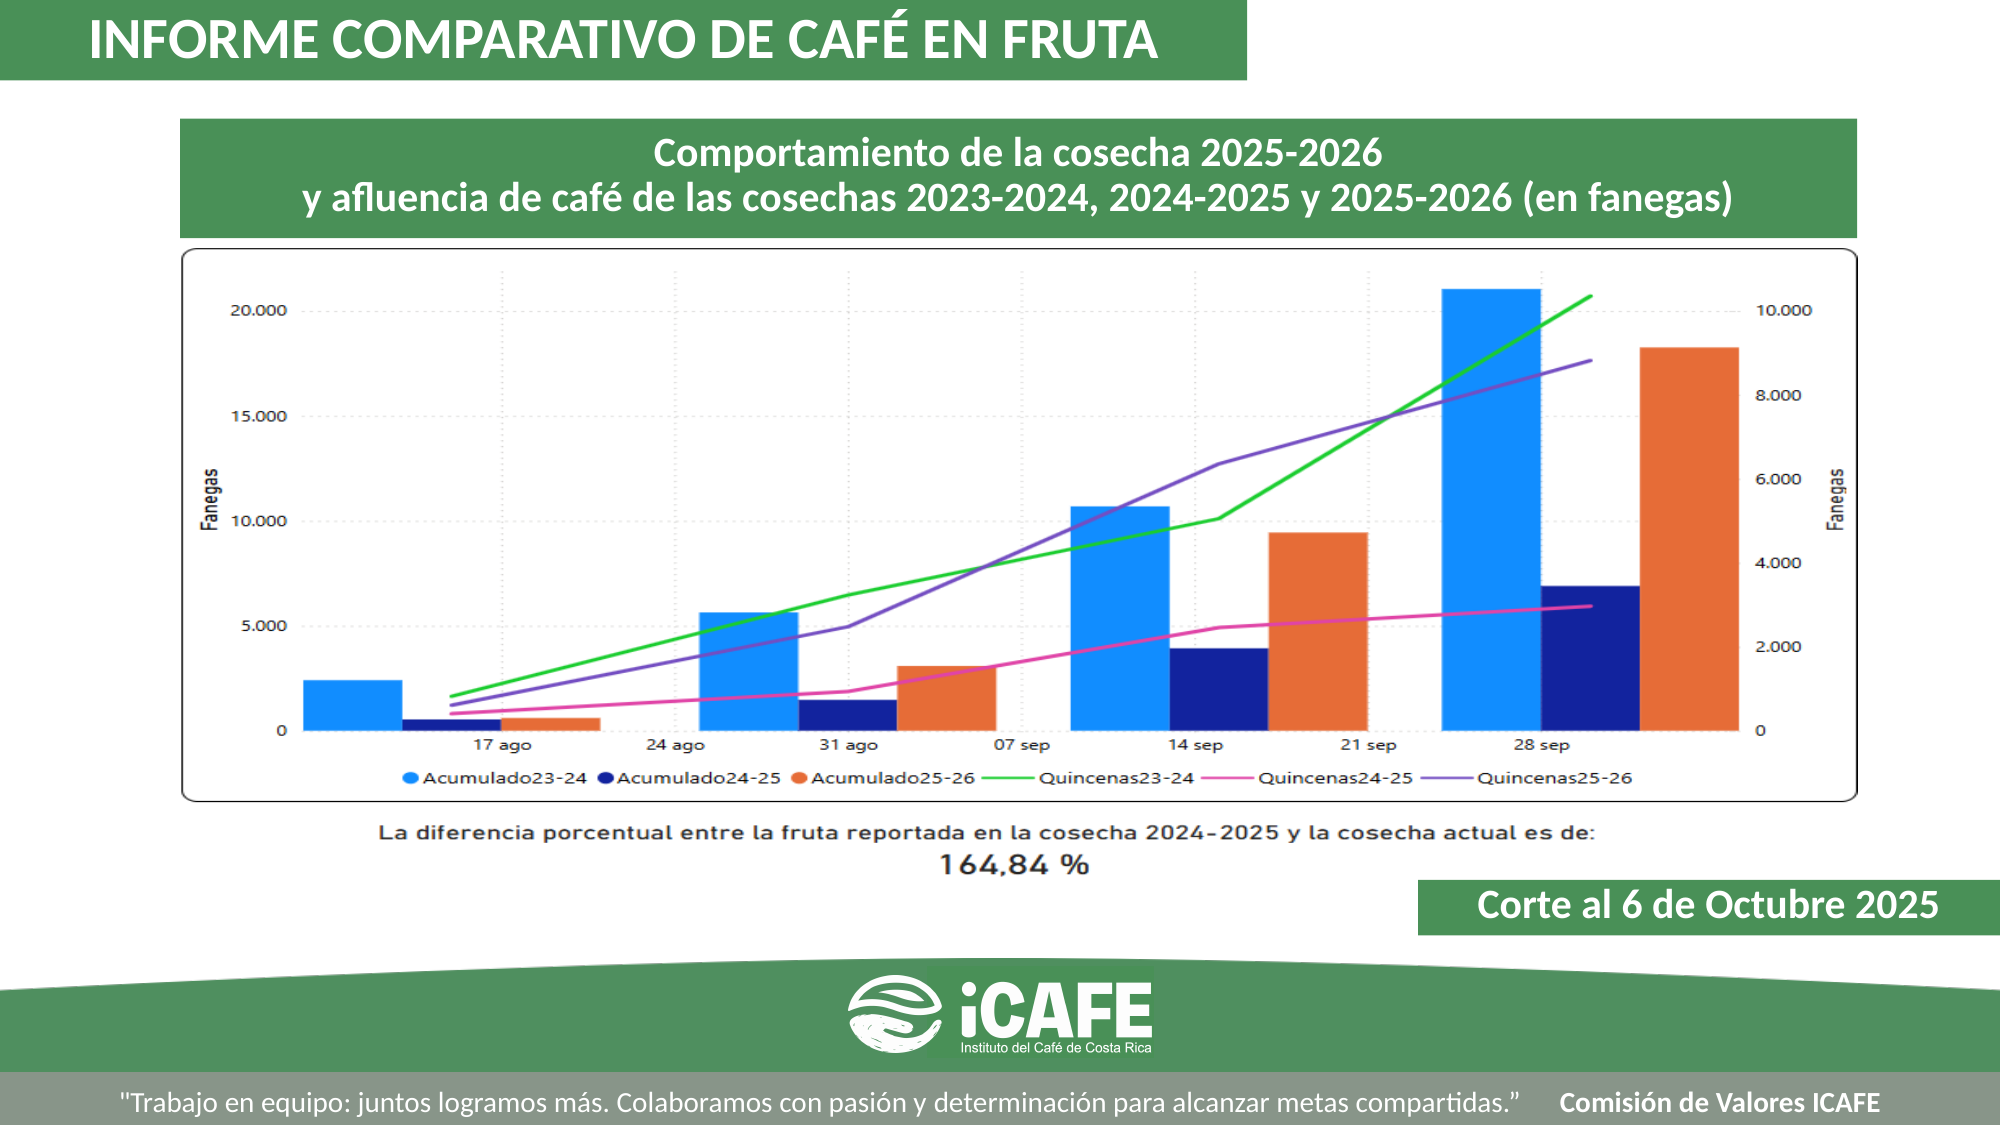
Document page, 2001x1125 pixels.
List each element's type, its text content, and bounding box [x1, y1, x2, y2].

text_box Comportamiento de la cosecha 2025-2026 y afluencia de café de las cosechas 2023-2024, 2024-2025 y 2025-2026 (en fanegas) [180, 118, 1858, 239]
text_box [0, 1072, 2000, 1125]
text_box Corte al 6 de Octubre 2025 [1418, 879, 2000, 936]
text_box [0, 958, 2000, 1072]
picture [180, 247, 1858, 879]
text_box INFORME COMPARATIVO DE CAFÉ EN FRUTA [0, 0, 1248, 81]
picture [848, 975, 1152, 1053]
text_box "Trabajo en equipo: juntos logramos más. Colaboramos con pasión y determinación para alcanzar metas compartidas.” Comisión de Valores ICAFE​ [103, 1075, 1896, 1125]
